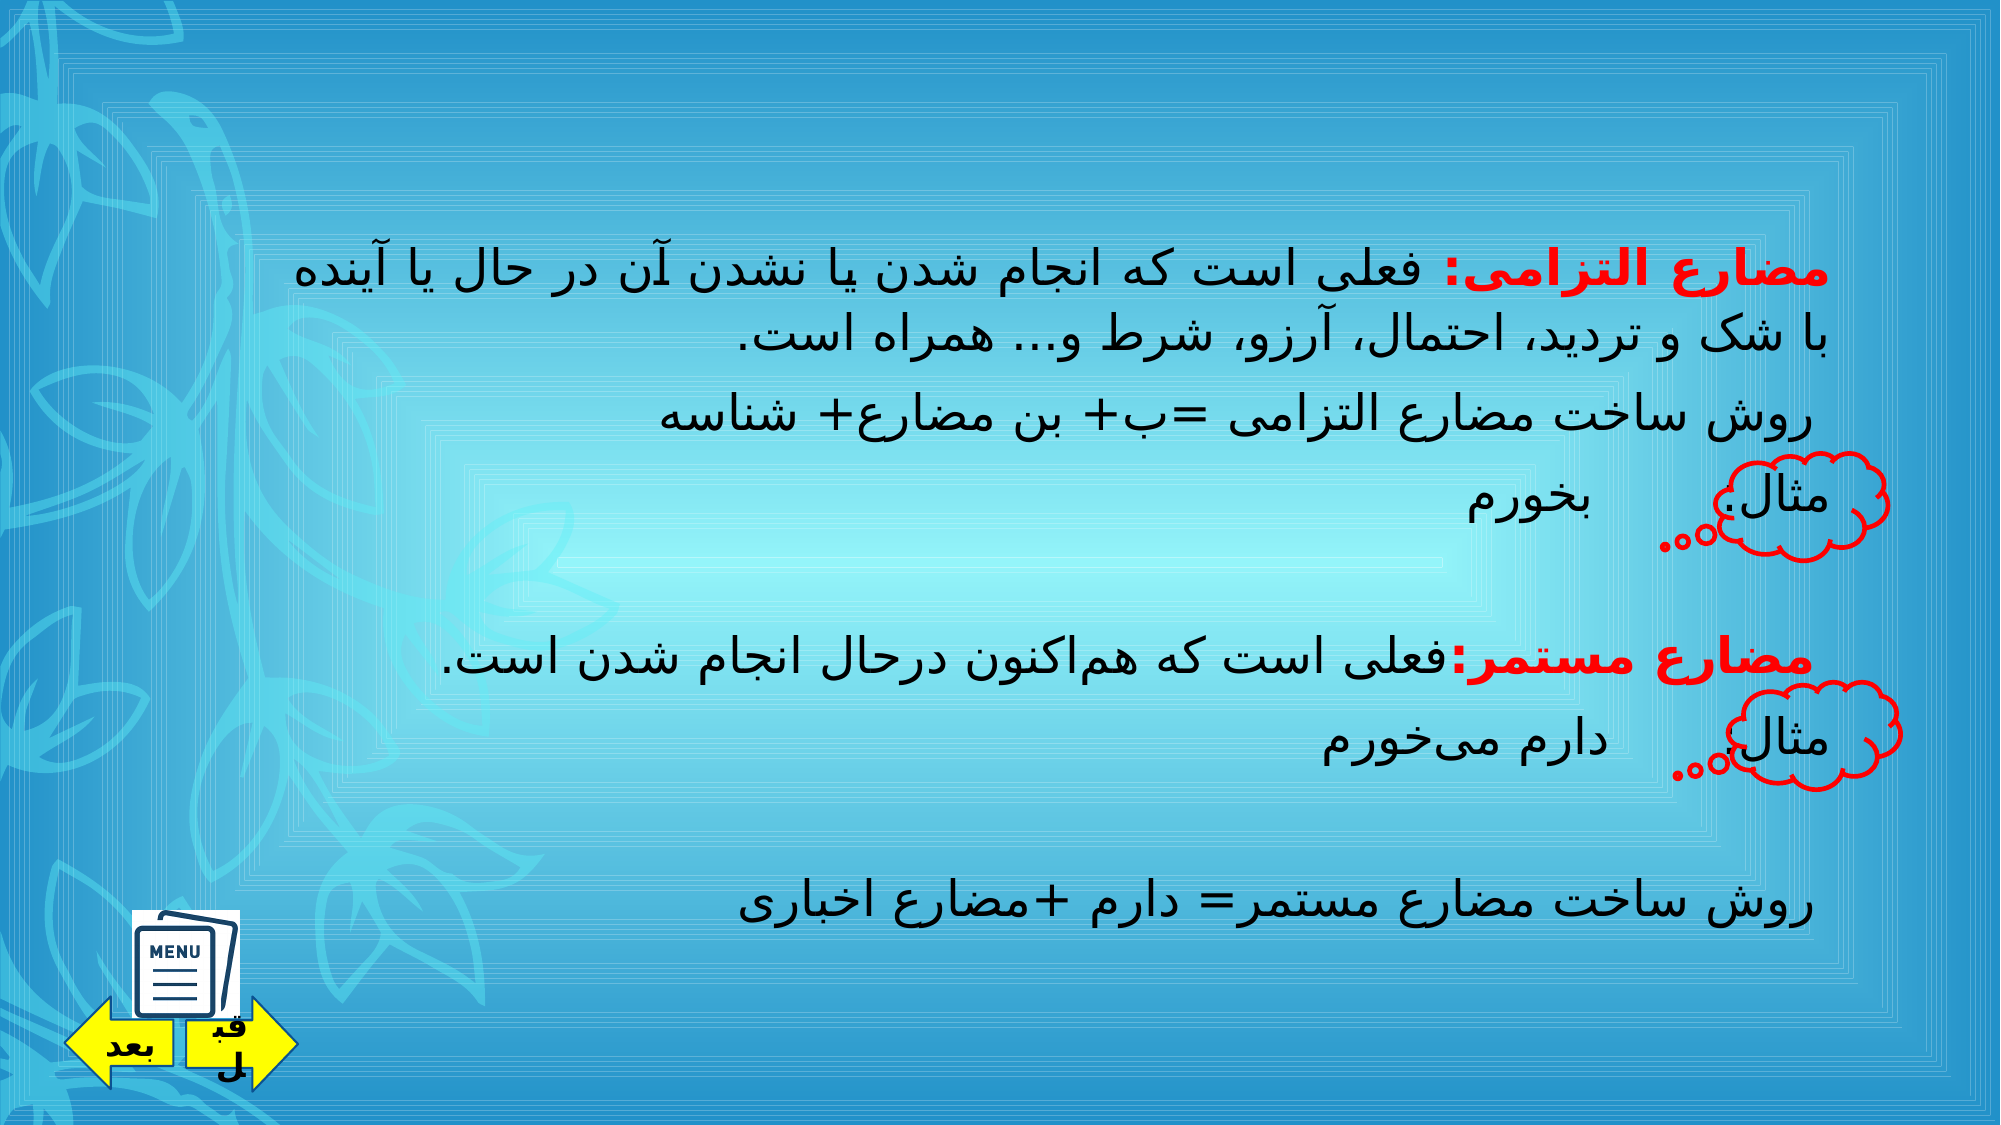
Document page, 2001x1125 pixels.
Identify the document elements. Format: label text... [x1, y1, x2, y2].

text_box [1673, 771, 1682, 780]
text_box [1714, 452, 1890, 562]
text_box [1708, 753, 1729, 774]
text_box [1661, 543, 1670, 552]
text_box [1696, 524, 1717, 545]
text_box بعد [63, 995, 175, 1091]
text_box [1675, 534, 1690, 549]
picture [132, 910, 240, 1018]
text_box [1688, 763, 1703, 778]
text_box مضارع التزامی: فعلی است که انجام شدن یا نشدن آن در حال یا آینده با شک و تردید، احتمال، آرزو، شرط و... همراه است. روش ساخت مضارع التزامی =ب+ بن مضارع+ شناسه مثال: بخورم مضارع مستمر:فعلی است که هم‌اکنون درحال انجام شدن است. مثال: دارم می‌خورم روش ساخت مضارع مستمر= دارم +مضارع اخباری [276, 224, 1847, 934]
text_box قبل [185, 995, 299, 1093]
text_box [1726, 681, 1902, 791]
